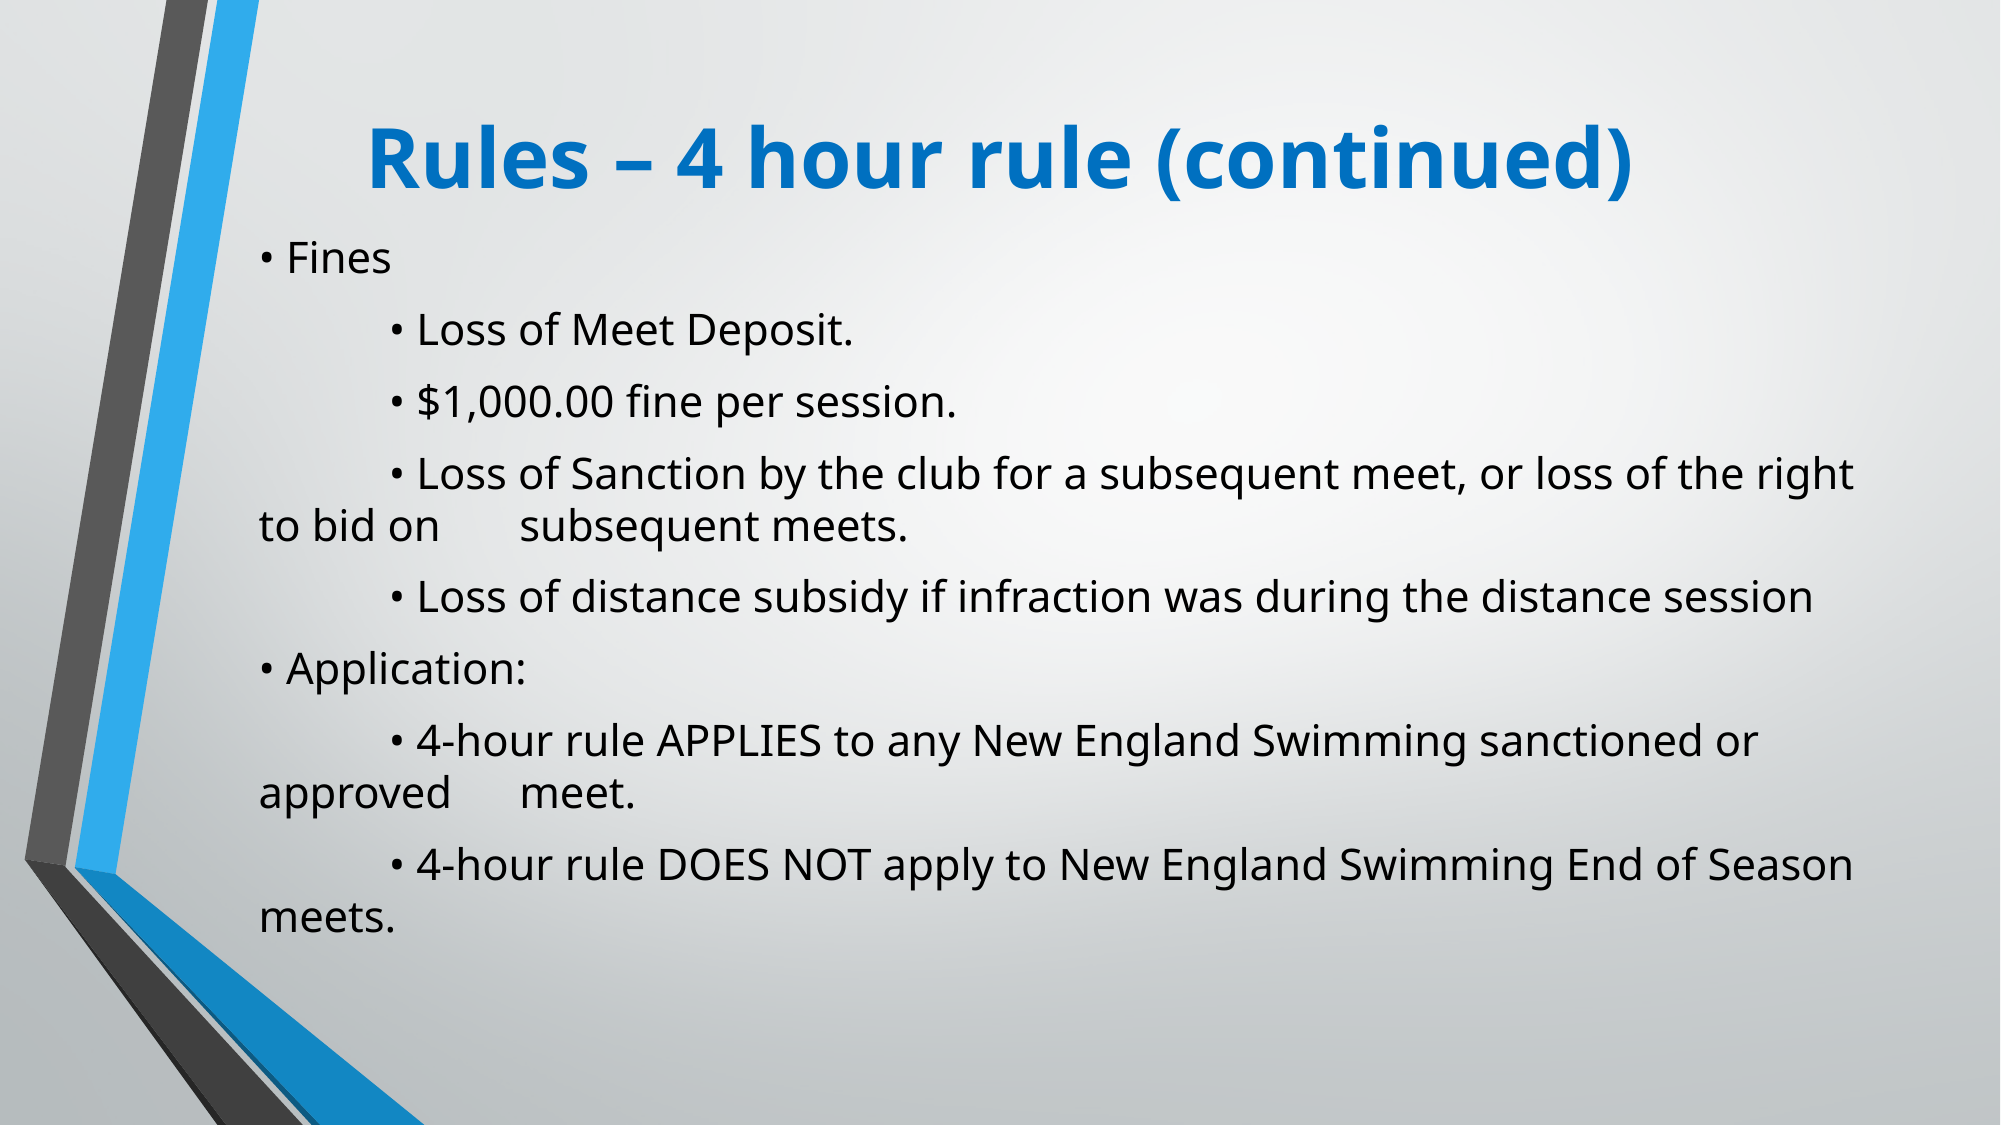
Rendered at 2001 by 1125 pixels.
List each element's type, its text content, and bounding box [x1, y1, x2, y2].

list • Fines • Loss of Meet Deposit. • $1,000.00 fine per session. • Loss of Sanction by the club for a subsequent meet, or loss of the right to bid on subsequent meets. • Loss of distance subsidy if infraction was during the distance session • Application: • 4-hour rule APPLIES to any New England Swimming sanctioned or approved meet. • 4-hour rule DOES NOT apply to New England Swimming End of Season meets. [243, 221, 1887, 950]
title Rules – 4 hour rule (continued) [137, 46, 1863, 264]
